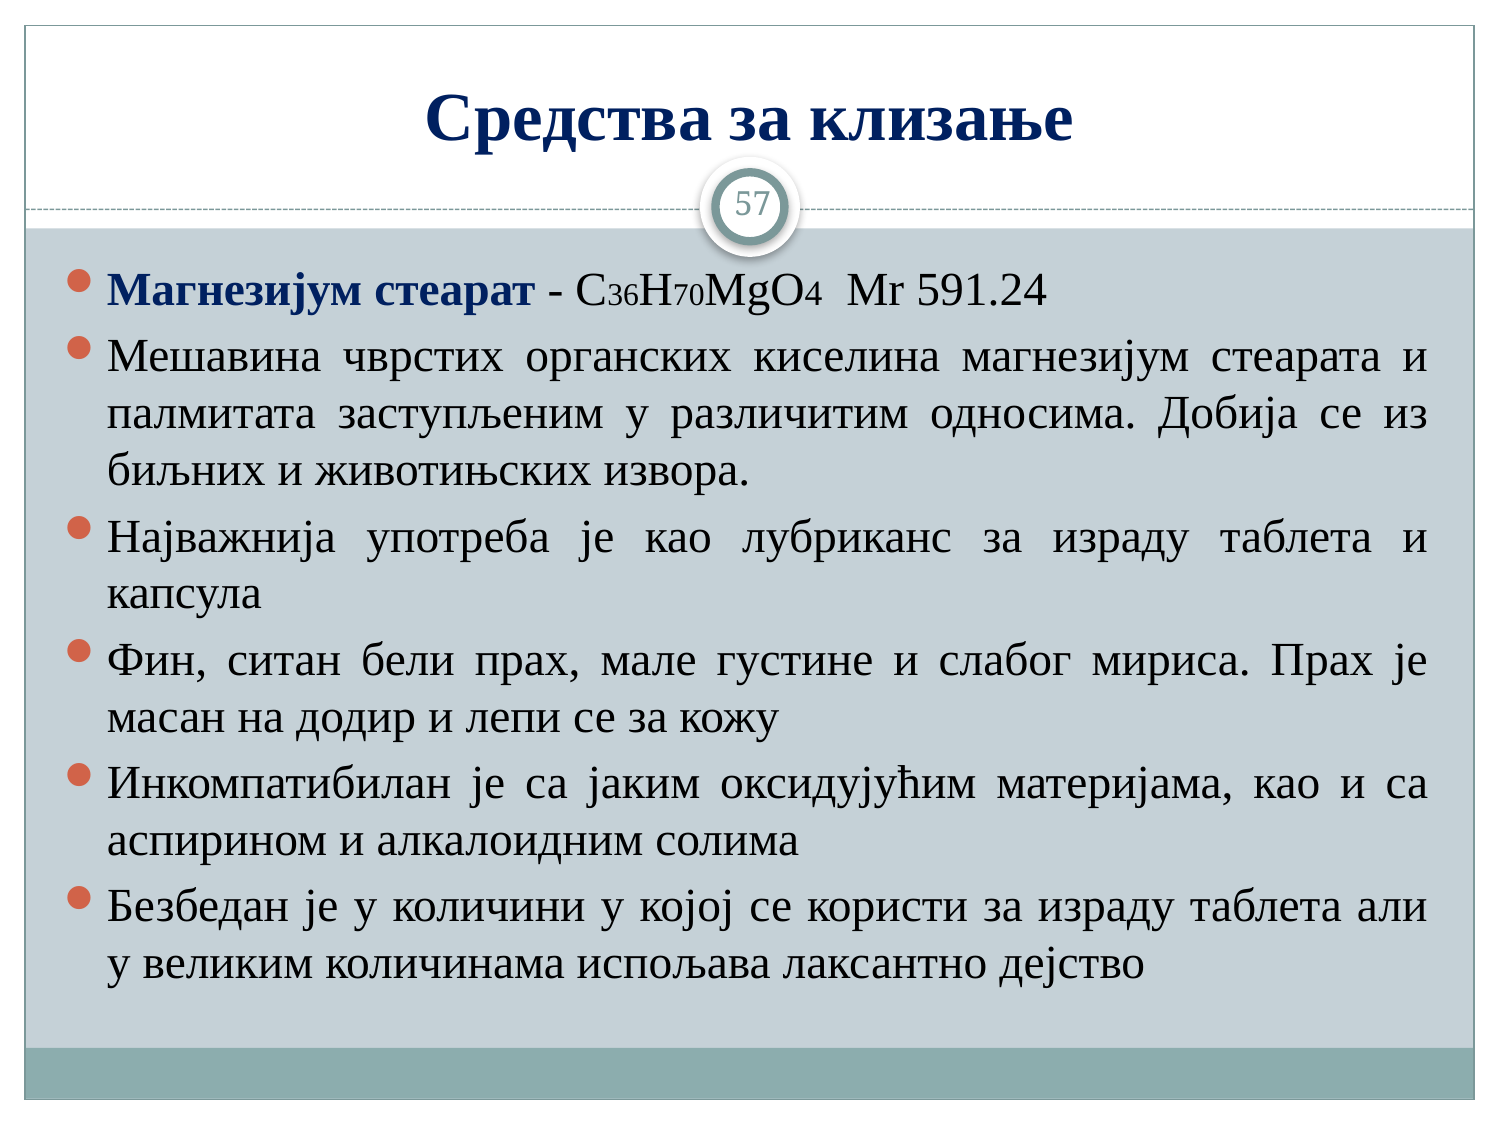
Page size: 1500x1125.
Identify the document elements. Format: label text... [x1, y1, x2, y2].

title Средства за клизање [49, 37, 1450, 162]
slide_number 57 [715, 168, 791, 241]
list Магнезијум стеарат - C36H70MgO4 Mr 591.24 Мешавина чврстих органских киселина магнезијум стеарата и палмитата заступљеним у различитим односима. Добија се из биљних и животињских извора. Најважнија употреба је као лубриканс за израду таблета и капсула Фин, ситан бели прах, мале густине и слабог мириса. Прах је масан на додир и лепи се за кожу Инкомпатибилан је са јаким оксидујућим материјама, као и са аспирином и алкалоидним солима Безбедан је у количини у којој се користи за израду таблета али у великим количинама испољава лаксантно дејство [49, 250, 1445, 1001]
